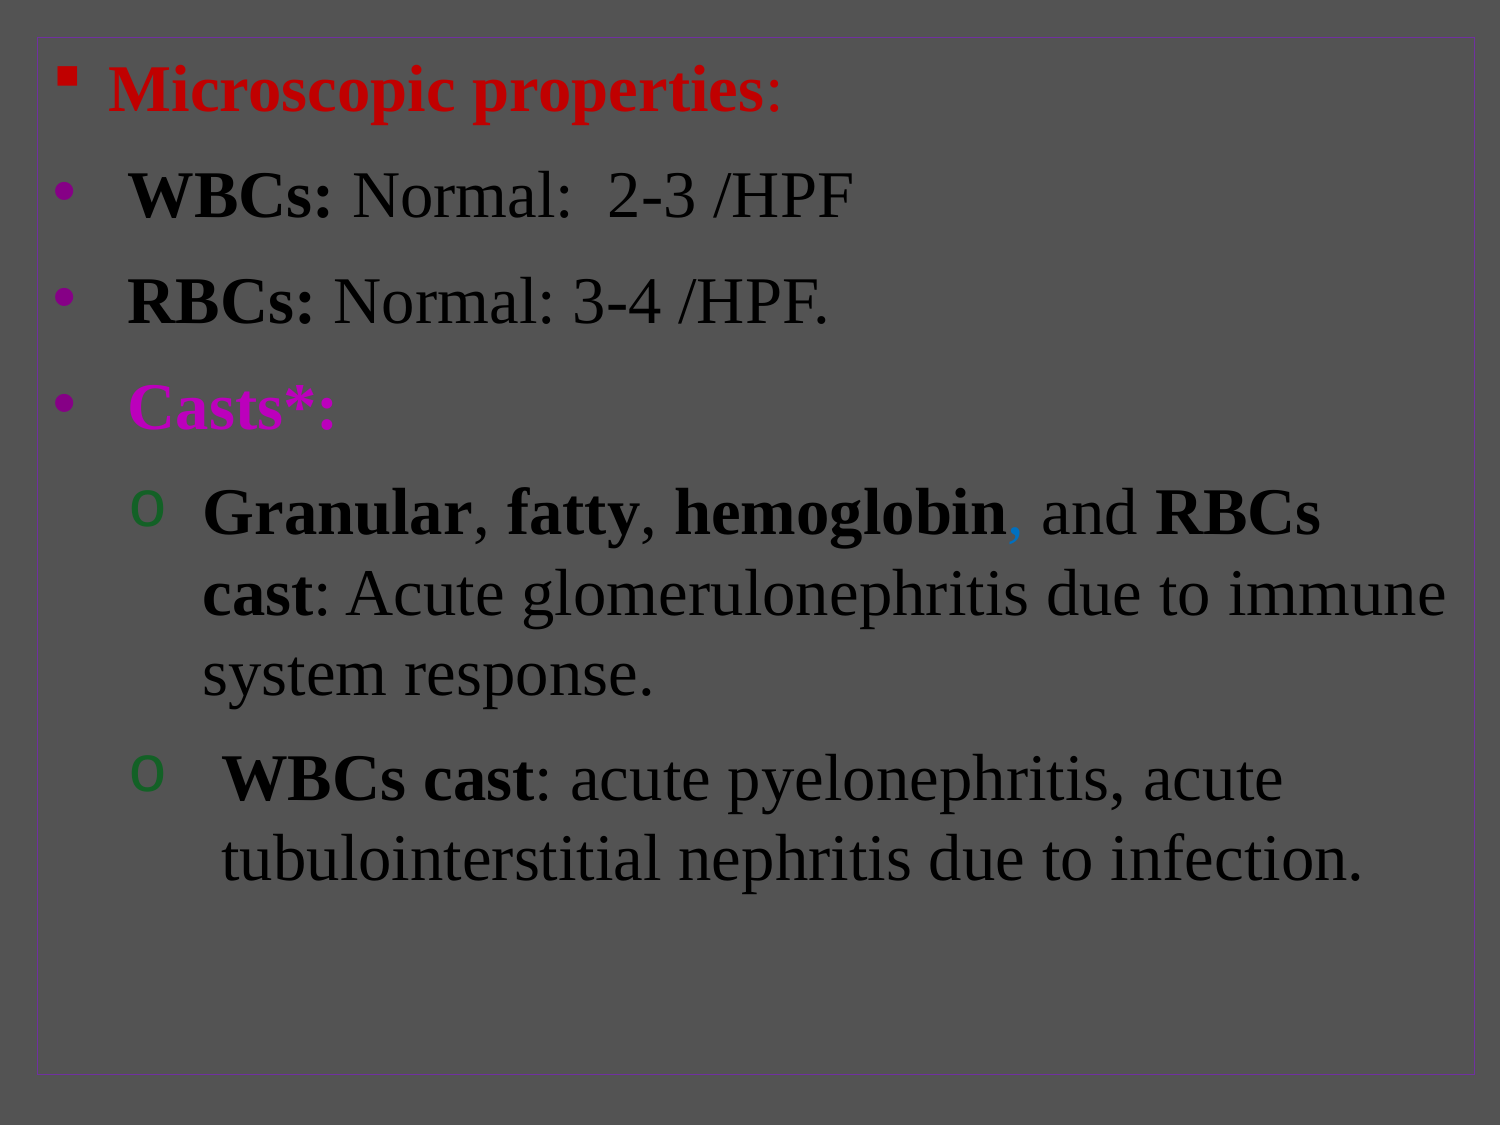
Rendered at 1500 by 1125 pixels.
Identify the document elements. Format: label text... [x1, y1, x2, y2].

subtitle Microscopic properties: WBCs: Normal: 2-3 /HPF RBCs: Normal: 3-4 /HPF. Casts*: Granular, fatty, hemoglobin, and RBCs cast: Acute glomerulonephritis due to immune system response. WBCs cast: acute pyelonephritis, acute tubulointerstitial nephritis due to infection. [37, 37, 1475, 1075]
